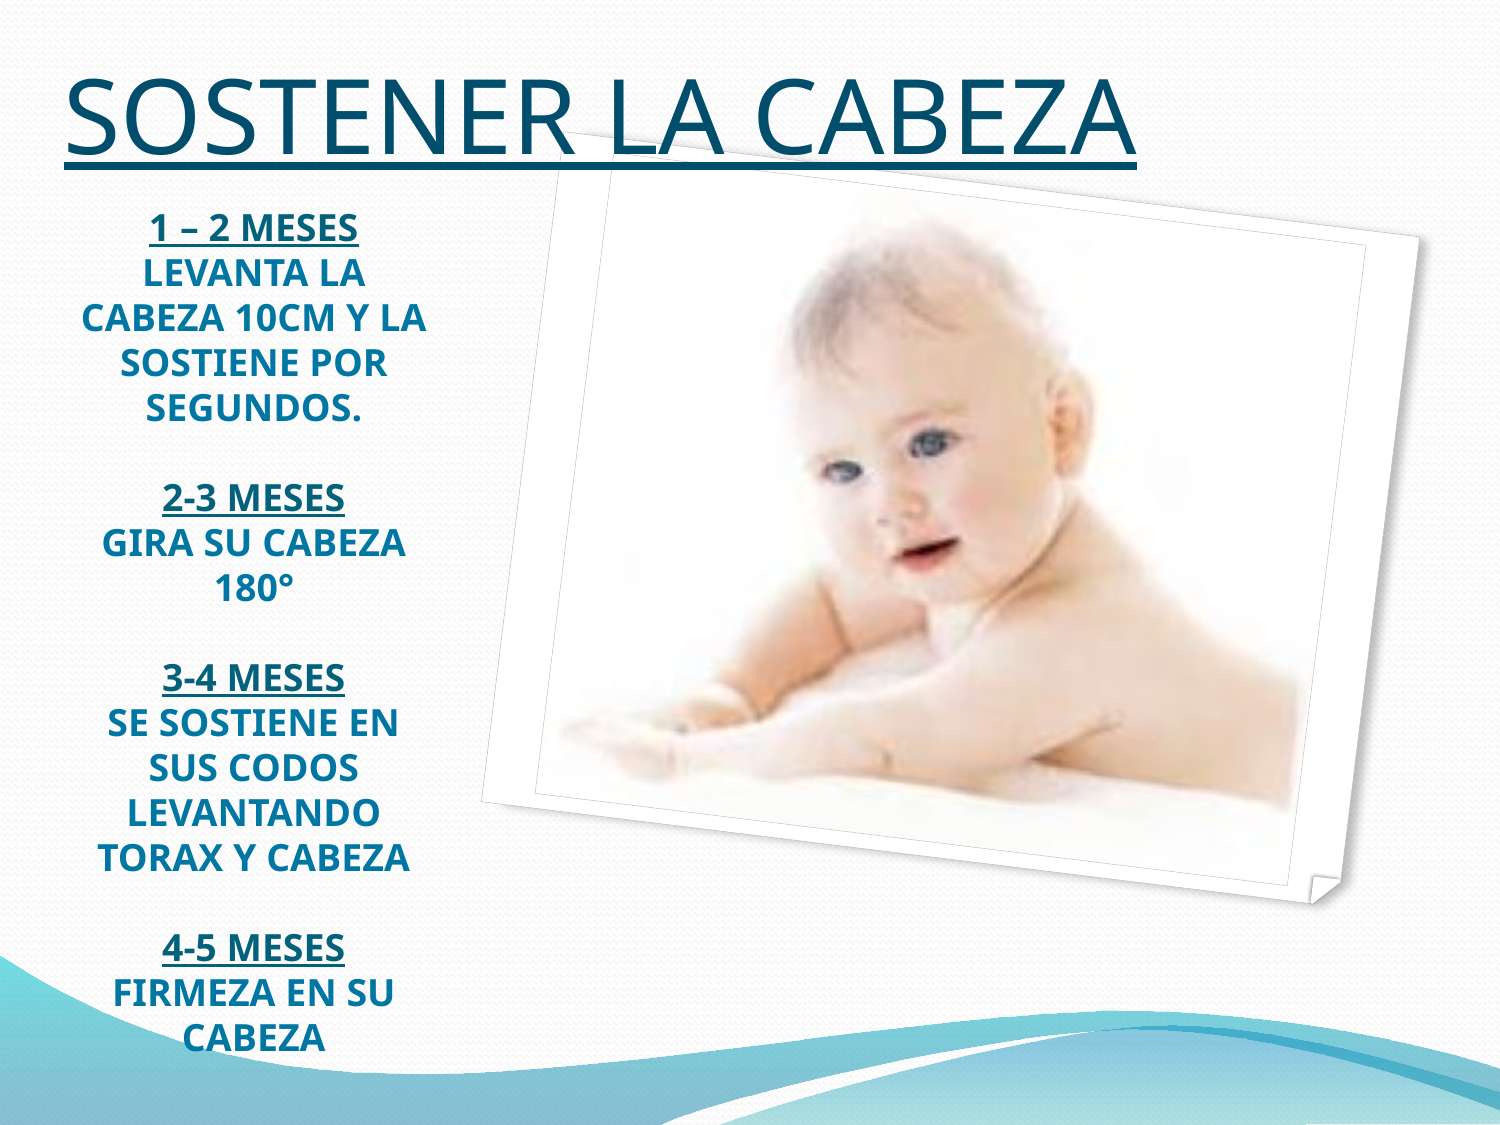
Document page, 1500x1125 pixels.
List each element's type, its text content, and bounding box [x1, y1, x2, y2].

picture [538, 198, 1365, 885]
list SOSTENER LA CABEZA [53, 42, 1365, 212]
text_box 1 – 2 MESES LEVANTA LA CABEZA 10CM Y LA SOSTIENE POR SEGUNDOS. 2-3 MESES GIRA SU CABEZA 180° 3-4 MESES SE SOSTIENE EN SUS CODOS LEVANTANDO TORAX Y CABEZA 4-5 MESES FIRMEZA EN SU CABEZA [53, 196, 455, 1066]
